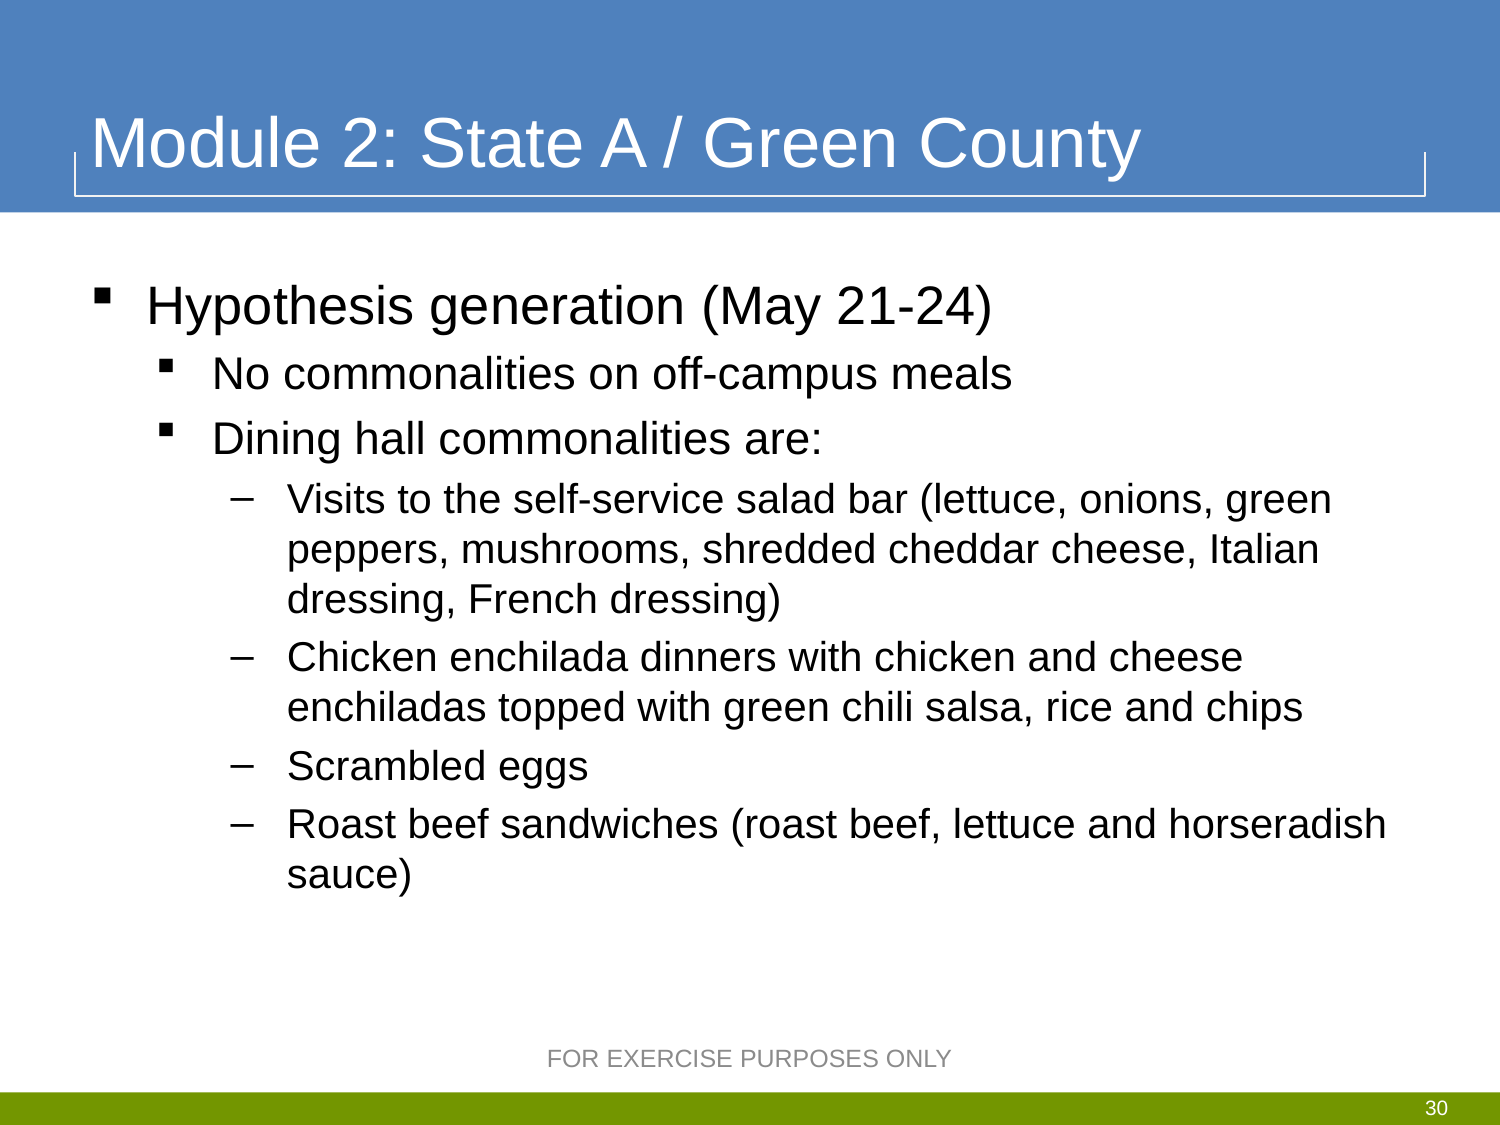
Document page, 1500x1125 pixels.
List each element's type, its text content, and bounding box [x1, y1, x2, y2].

footer FOR EXERCISE PURPOSES ONLY [512, 1042, 988, 1103]
list Hypothesis generation (May 21-24) No commonalities on off-campus meals Dining hall commonalities are: Visits to the self-service salad bar (lettuce, onions, green peppers, mushrooms, shredded cheddar cheese, Italian dressing, French dressing) Chicken enchilada dinners with chicken and cheese enchiladas topped with green chili salsa, rice and chips Scrambled eggs Roast beef sandwiches (roast beef, lettuce and horseradish sauce) [74, 262, 1426, 1006]
title Module 2: State A / Green County [74, 44, 1426, 233]
